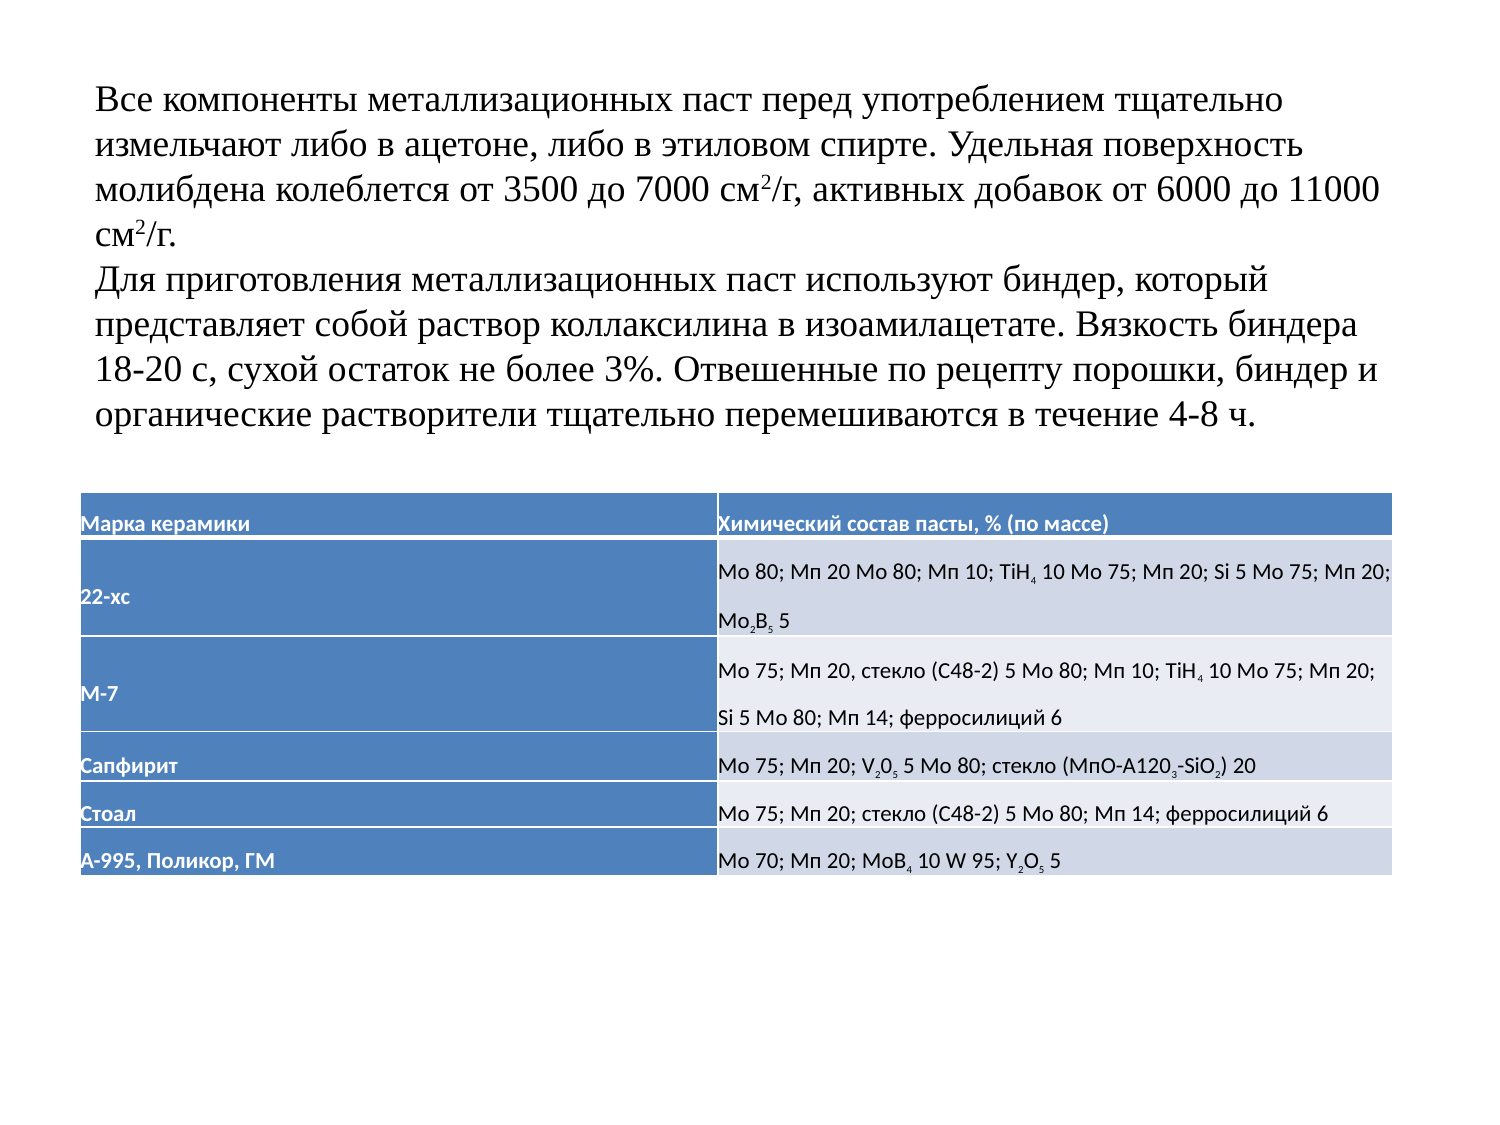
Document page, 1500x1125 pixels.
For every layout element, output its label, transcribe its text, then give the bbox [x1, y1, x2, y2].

text_box Все компоненты металлизационных паст перед употреблением тщательно измельчают либо в ацетоне, либо в этиловом спирте. Удельная поверхность молибдена колеблется от 3500 до 7000 см2/г, активных добавок от 6000 до 11000 см2/г. Для приготовления металлизационных паст используют биндер, который представляет собой раствор коллаксилина в изоамилацетате. Вязкость биндера 18-20 с, сухой остаток не более 3%. Отвешенные по рецепту порошки, биндер и органические растворители тщательно перемешиваются в течение 4-8 ч. [80, 66, 1400, 442]
table_cell Мо 70; Мп 20; МоВ4 10 W 95; Y2О5 5 [719, 828, 1392, 875]
table_cell 22-хс [81, 540, 717, 635]
table_header Химический состав пасты, % (по массе) [719, 493, 1392, 535]
table_cell Стоал [81, 782, 717, 826]
table_header Марка керамики [81, 493, 717, 535]
table_cell Сапфирит [81, 732, 717, 780]
table_cell А-995, Поликор, ГМ [81, 828, 717, 875]
table_cell Мо 75; Мп 20; стекло (С48-2) 5 Мо 80; Мп 14; ферросилиций 6 [719, 782, 1392, 826]
table_cell М-7 [81, 637, 717, 731]
table_cell Мо 75; Мп 20, стекло (С48-2) 5 Мо 80; Мп 10; TiH4 10 Мо 75; Мп 20; Si 5 Мо 80; Мп 14; ферросилиций 6 [719, 637, 1392, 731]
table_cell Мо 80; Мп 20 Мо 80; Мп 10; ТiН4 10 Мо 75; Мп 20; Si 5 Мо 75; Мп 20; Мо2В5 5 [719, 540, 1392, 635]
table_cell Мо 75; Мп 20; V205 5 Мо 80; стекло (МпО-А1203-SiO2) 20 [719, 732, 1392, 780]
